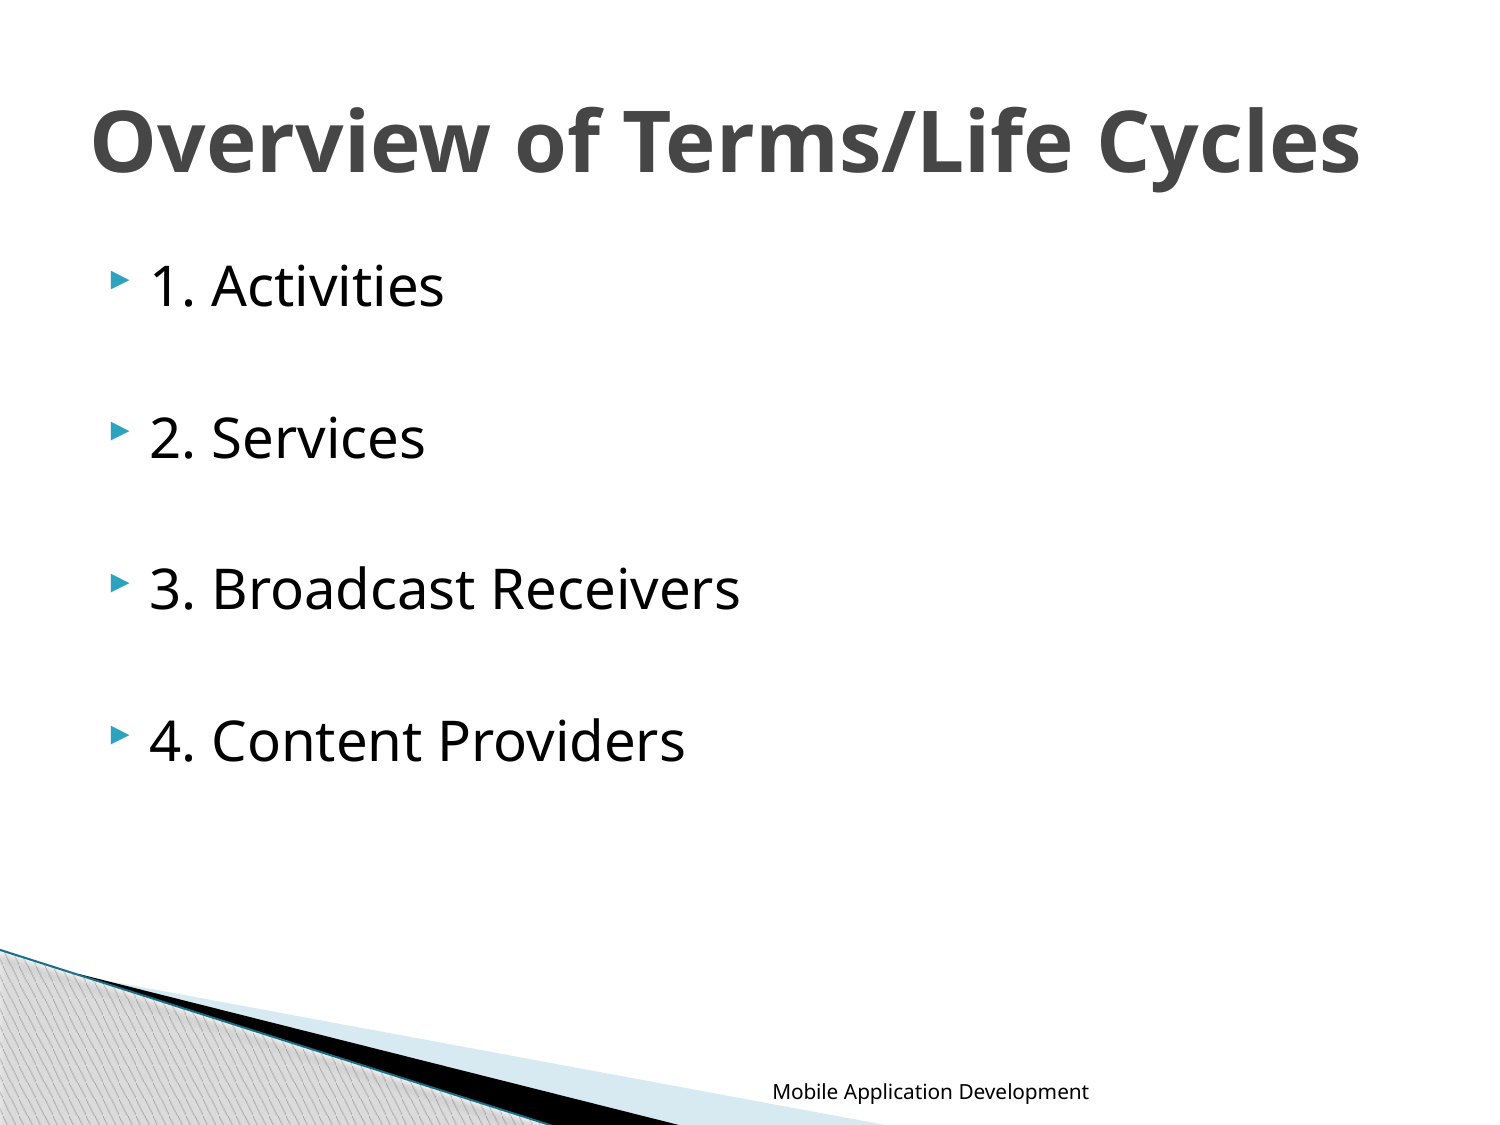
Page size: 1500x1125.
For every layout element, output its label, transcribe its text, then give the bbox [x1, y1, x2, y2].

title Overview of Terms/Life Cycles [75, 45, 1425, 233]
footer Mobile Application Development [718, 1051, 1105, 1112]
list 1. Activities 2. Services 3. Broadcast Receivers 4. Content Providers [75, 243, 1425, 986]
